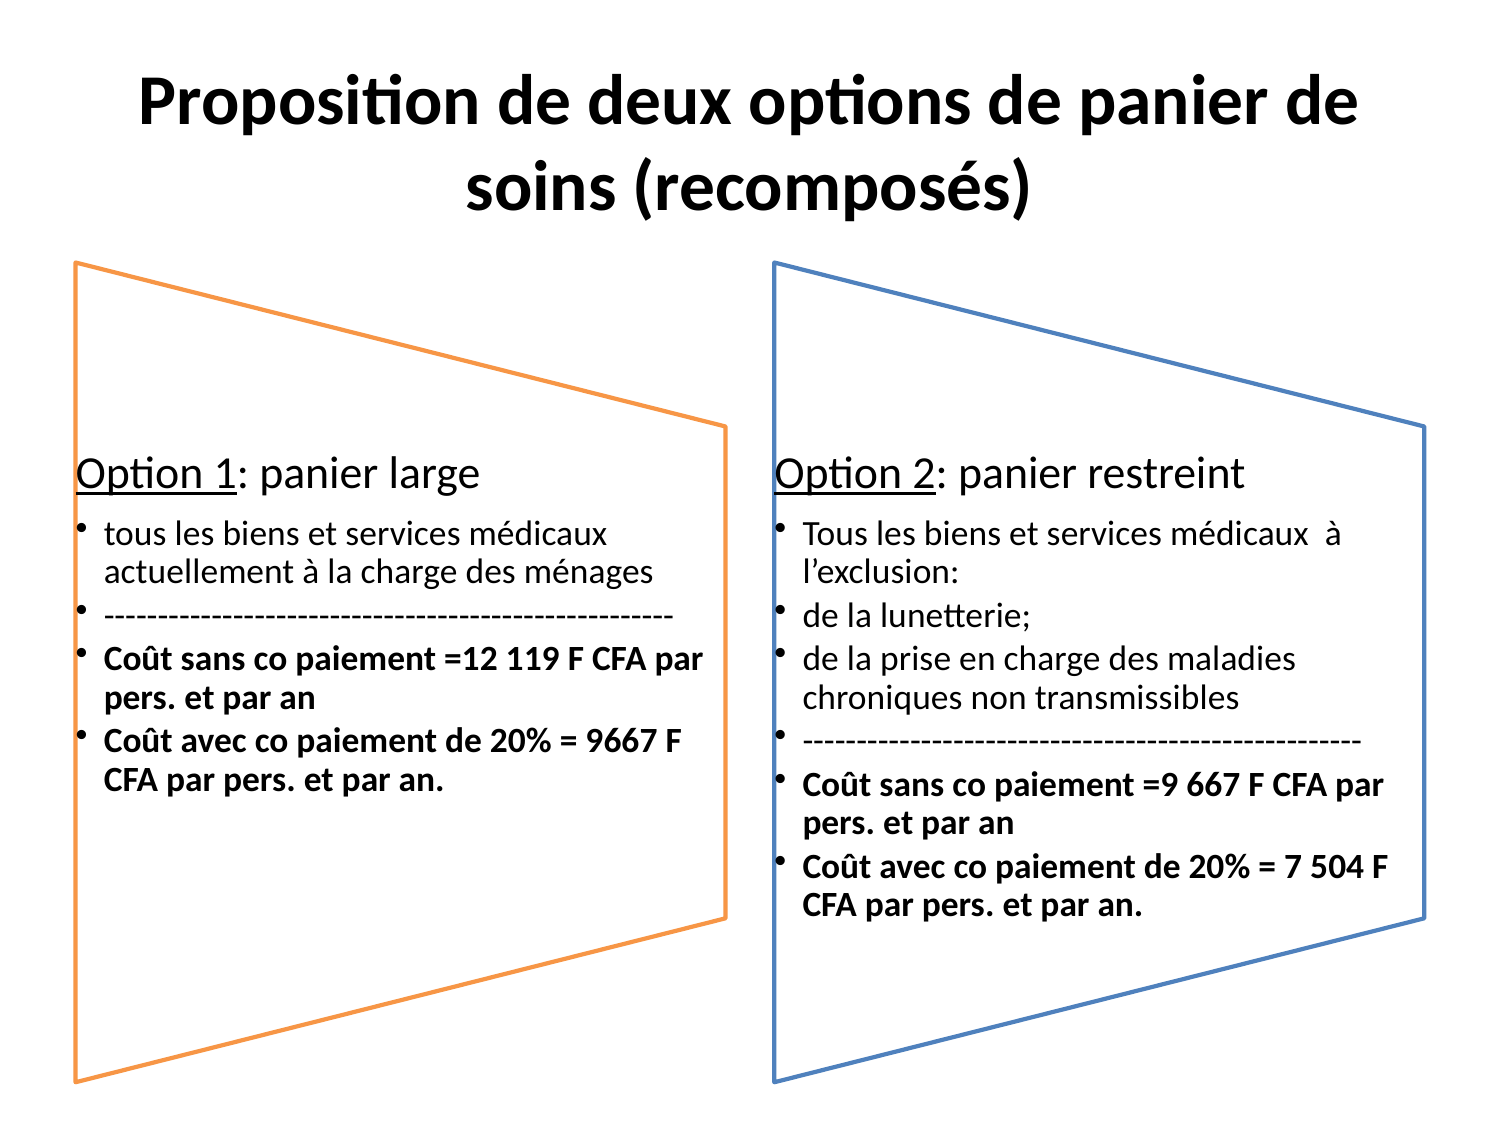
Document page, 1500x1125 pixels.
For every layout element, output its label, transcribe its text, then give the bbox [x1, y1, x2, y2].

title Proposition de deux options de panier de soins (recomposés) [75, 45, 1425, 233]
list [74, 262, 1426, 1083]
